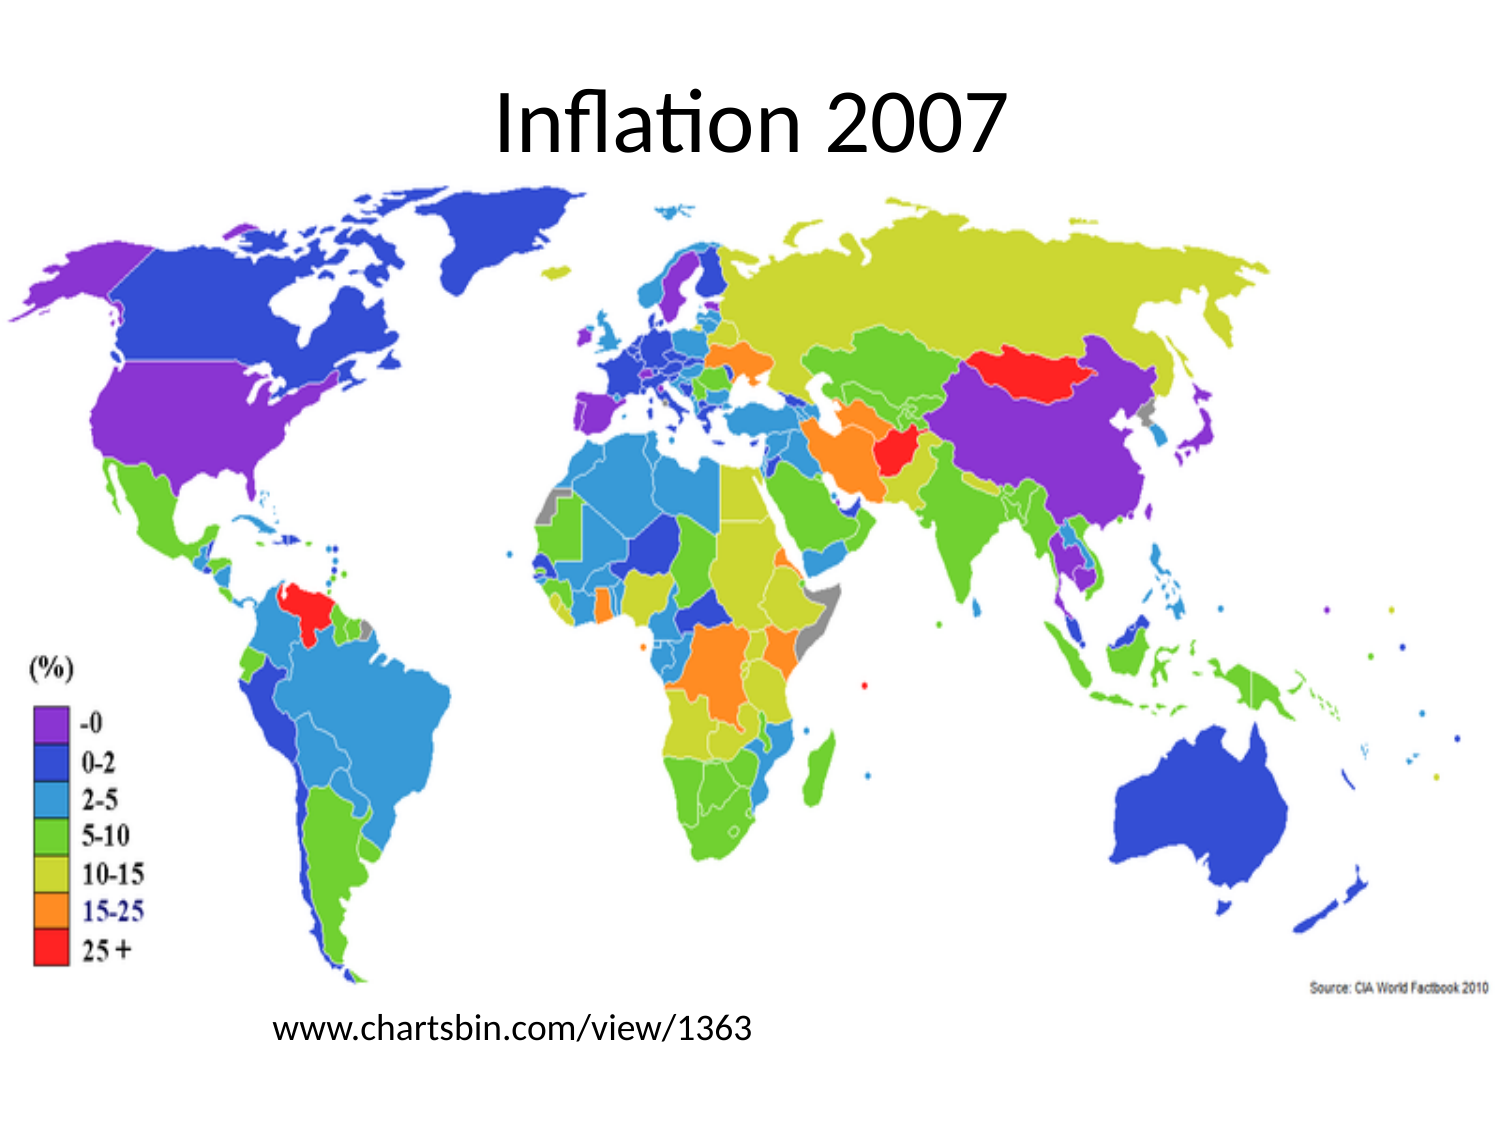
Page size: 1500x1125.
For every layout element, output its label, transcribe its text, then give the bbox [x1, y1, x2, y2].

title Inflation 2007 [75, 45, 1430, 174]
picture [0, 175, 1500, 1009]
text_box www.chartsbin.com/view/1363 [257, 1016, 1219, 1056]
